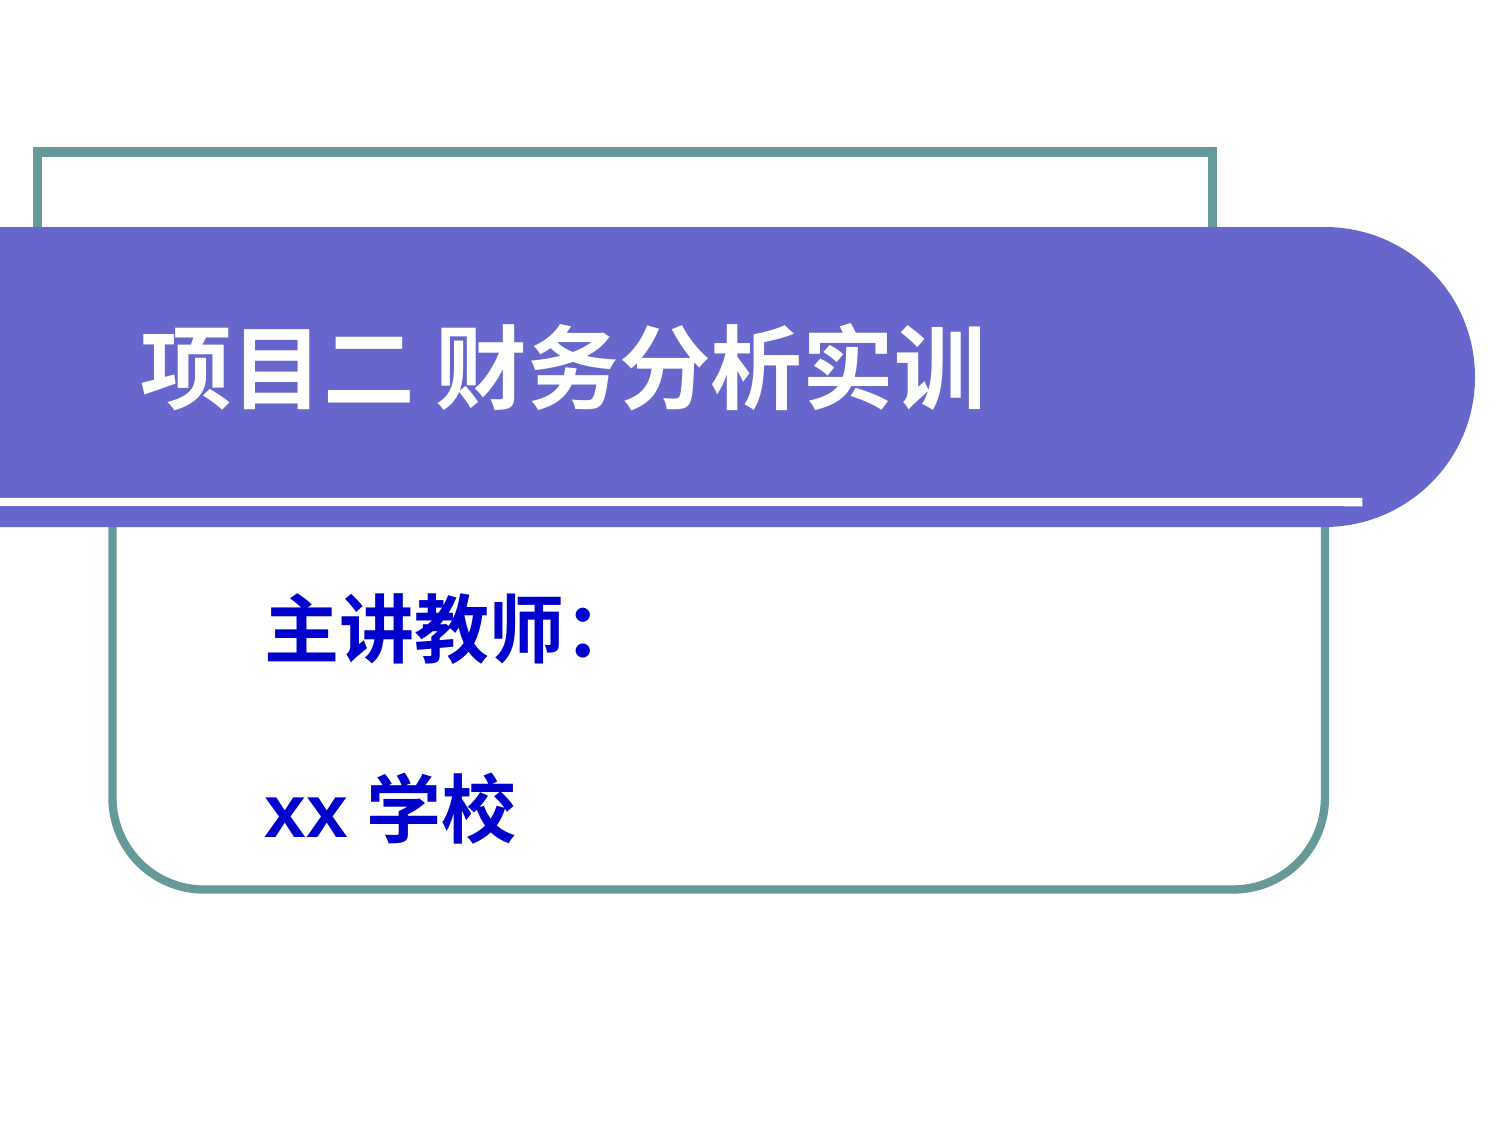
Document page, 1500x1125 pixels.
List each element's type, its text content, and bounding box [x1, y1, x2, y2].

title 项目二 财务分析实训 [124, 233, 1363, 499]
text_box 主讲教师： xx学校 [249, 574, 1013, 860]
